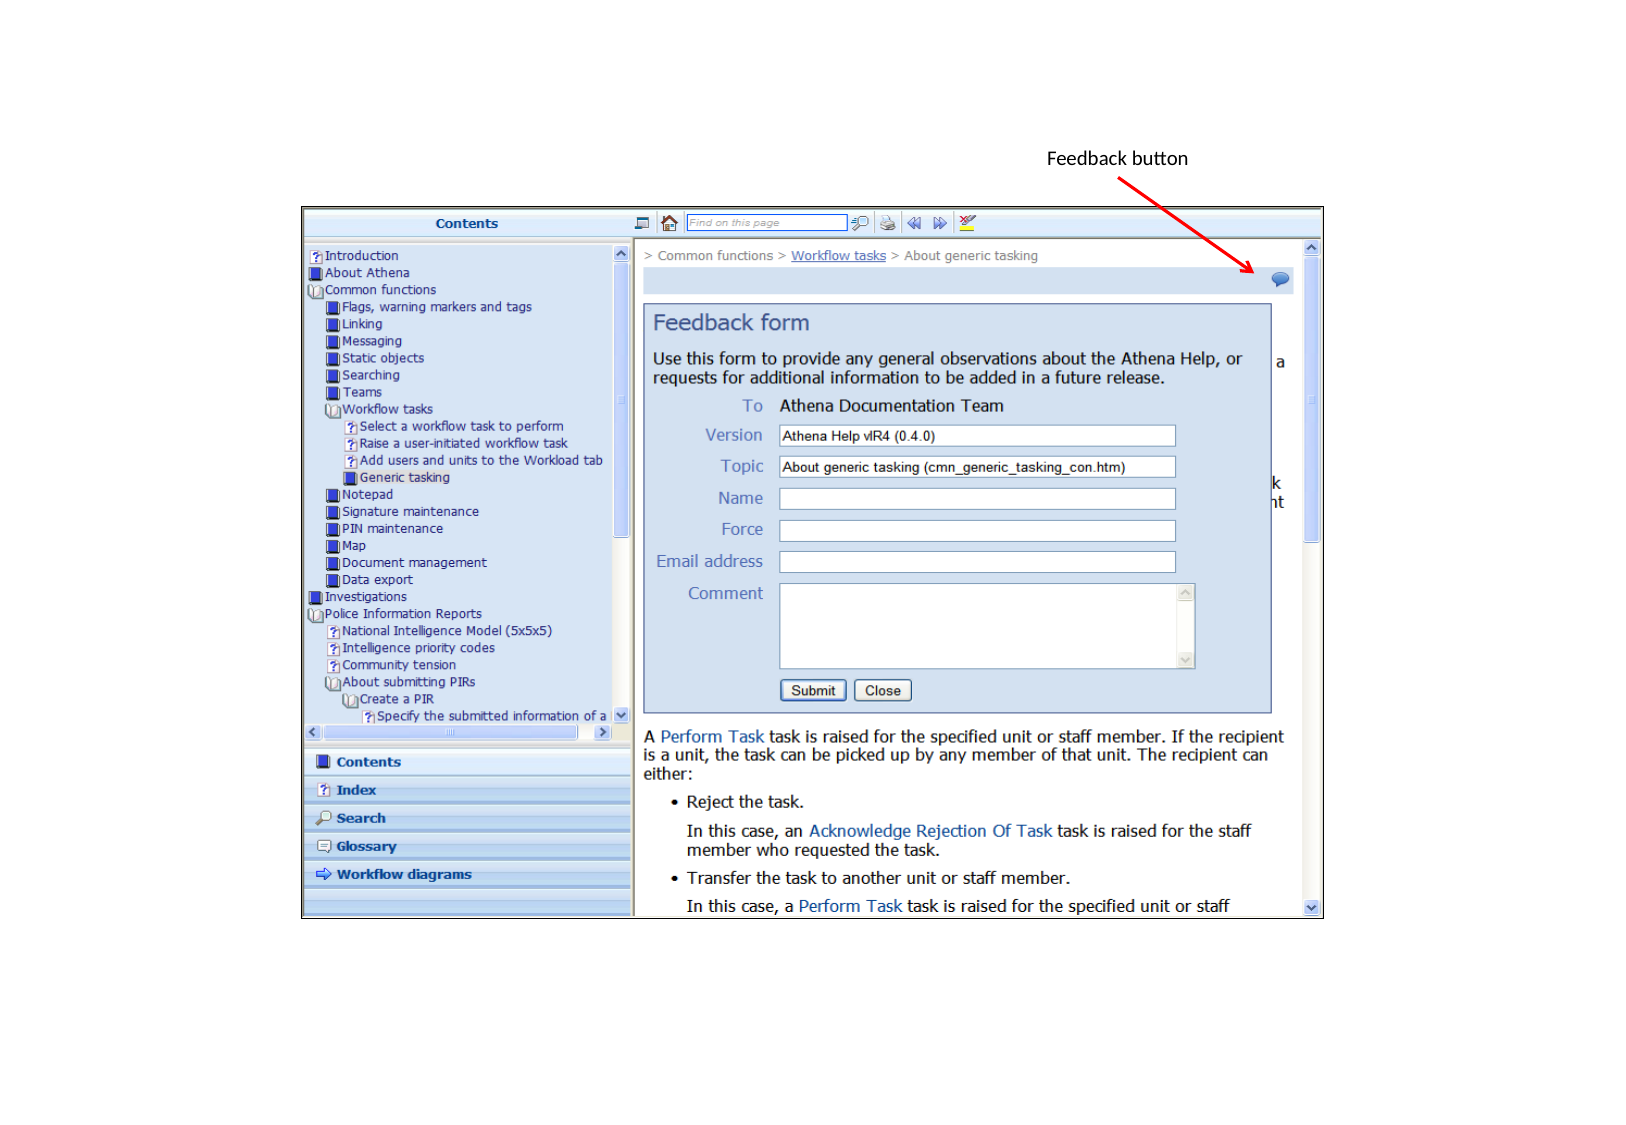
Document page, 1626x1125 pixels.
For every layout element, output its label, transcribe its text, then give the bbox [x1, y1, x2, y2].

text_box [1117, 177, 1255, 274]
picture [300, 205, 1324, 919]
text_box Feedback button [1032, 137, 1205, 178]
